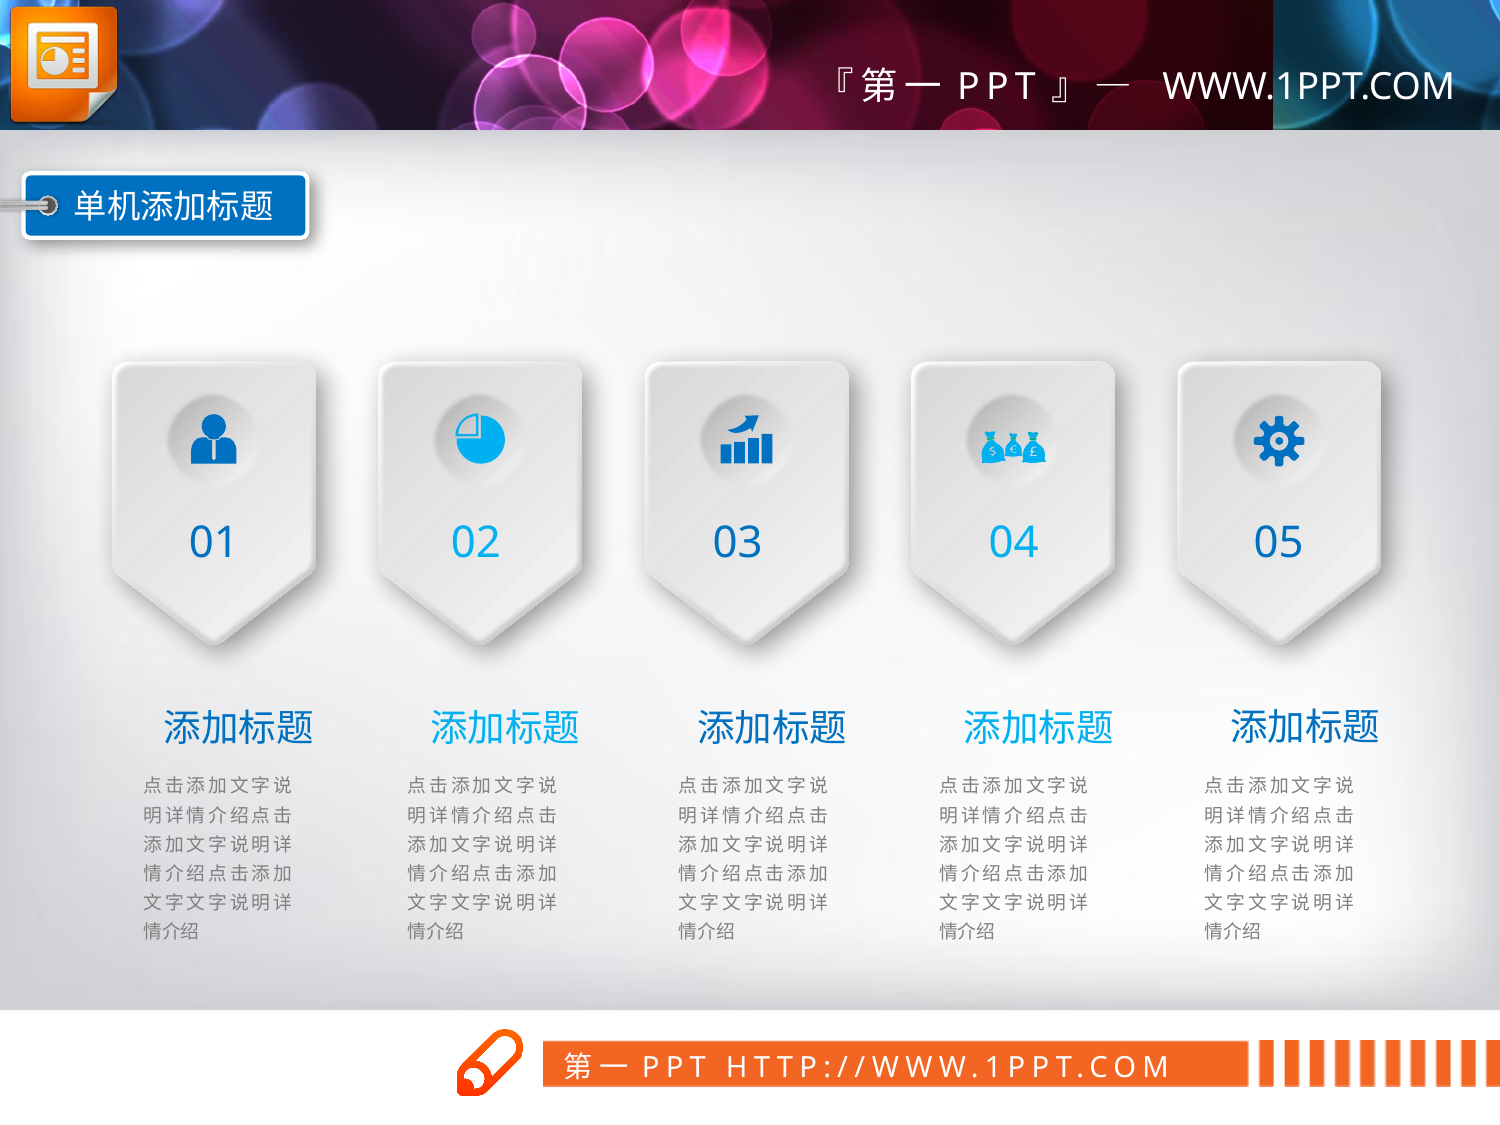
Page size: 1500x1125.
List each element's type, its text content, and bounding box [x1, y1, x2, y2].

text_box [1228, 389, 1330, 491]
text_box 点击添加文字说明详情介绍点击添加文字说明详情介绍点击添加文字文字说明详情介绍 [393, 759, 572, 950]
text_box 点击添加文字说明详情介绍点击添加文字说明详情介绍点击添加文字文字说明详情介绍 [128, 759, 307, 950]
picture [543, 1040, 1500, 1087]
text_box 点击添加文字说明详情介绍点击添加文字说明详情介绍点击添加文字文字说明详情介绍 [1189, 759, 1369, 950]
text_box [23, 173, 307, 197]
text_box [429, 389, 531, 491]
text_box 添加标题 [1202, 695, 1408, 756]
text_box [644, 361, 849, 646]
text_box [37, 195, 58, 216]
text_box 添加标题 [935, 696, 1142, 757]
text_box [0, 201, 48, 210]
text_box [163, 389, 265, 491]
text_box 添加标题 [669, 696, 875, 757]
text_box [23, 217, 307, 238]
text_box 点击添加文字说明详情介绍点击添加文字说明详情介绍点击添加文字文字说明详情介绍 [924, 759, 1103, 950]
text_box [962, 389, 1064, 491]
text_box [910, 361, 1115, 646]
text_box 点击添加文字说明详情介绍点击添加文字说明详情介绍点击添加文字文字说明详情介绍 [664, 759, 843, 950]
text_box 单机添加标题 [39, 177, 308, 233]
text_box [378, 361, 583, 646]
text_box 添加标题 [402, 696, 609, 757]
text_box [1177, 361, 1382, 646]
text_box 添加标题 [136, 696, 342, 757]
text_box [111, 361, 316, 646]
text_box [696, 389, 797, 491]
picture [0, 0, 1500, 1012]
